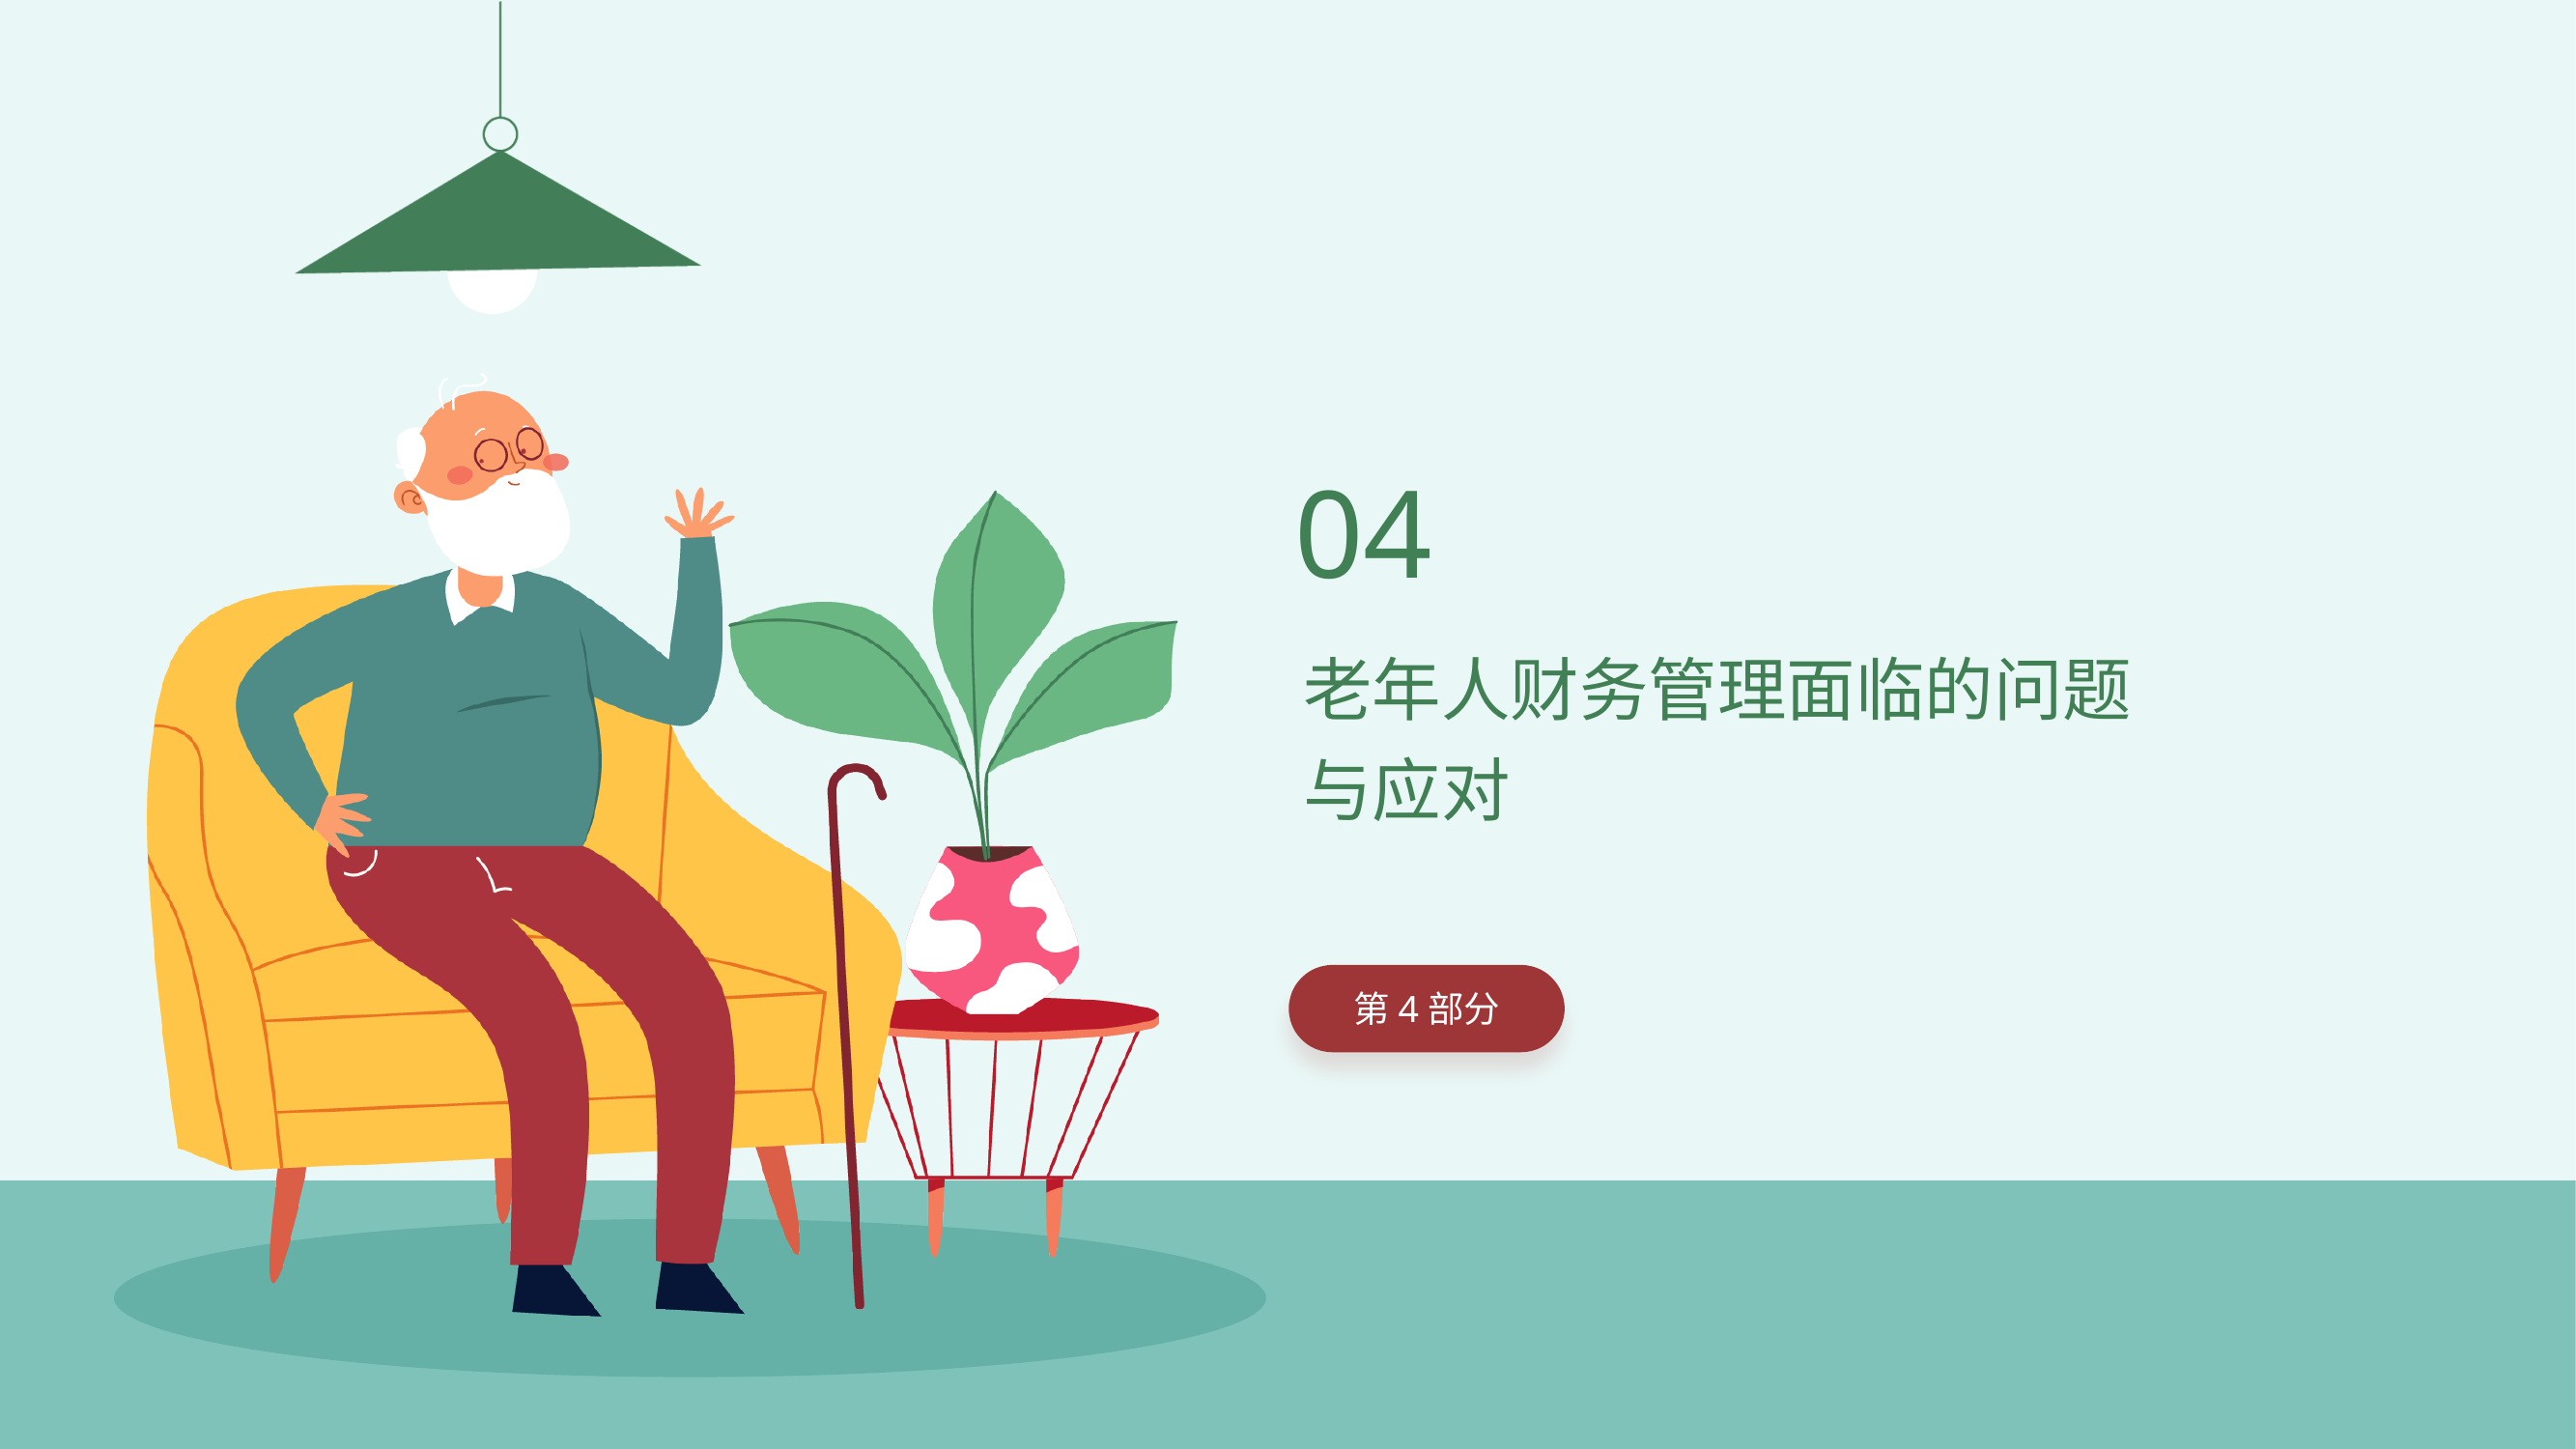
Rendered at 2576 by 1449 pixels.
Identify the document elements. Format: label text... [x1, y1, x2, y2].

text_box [1288, 628, 2534, 1053]
picture [147, 372, 1178, 1317]
picture [294, 1, 702, 315]
text_box 04 [1280, 450, 1448, 610]
